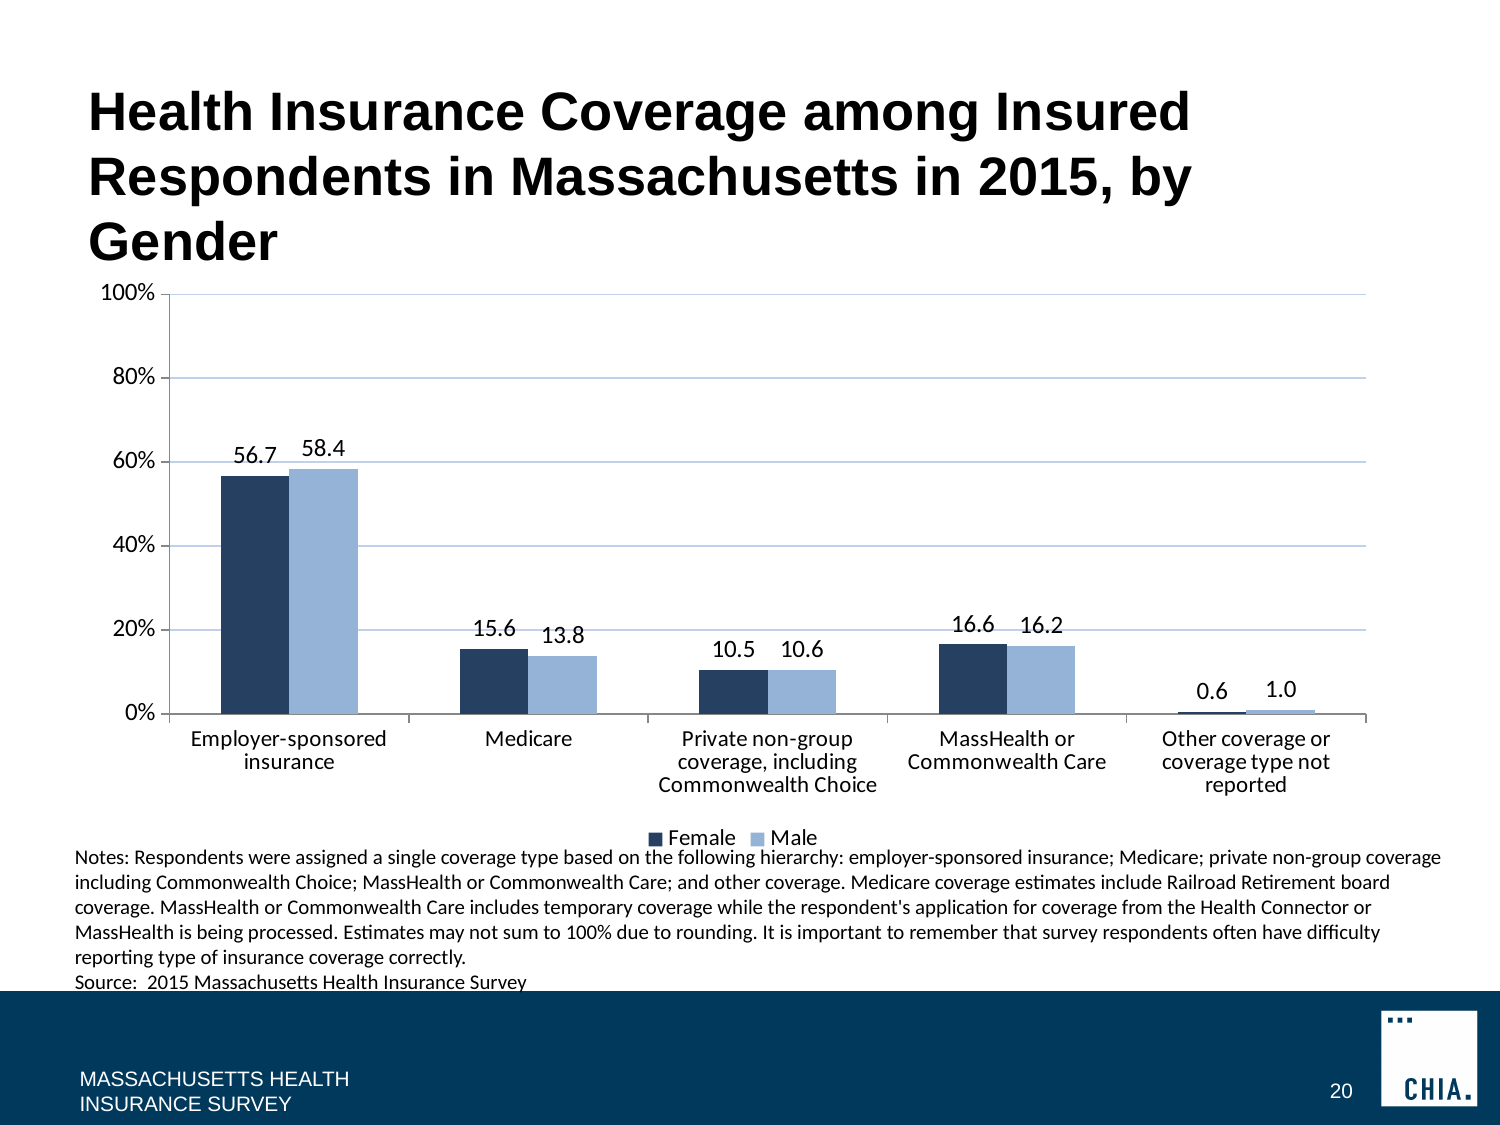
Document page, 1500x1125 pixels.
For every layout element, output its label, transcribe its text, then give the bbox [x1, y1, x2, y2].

title Health Insurance Coverage among Insured Respondents in Massachusetts in 2015, by Gender [73, 120, 1393, 227]
text_box Notes: Respondents were assigned a single coverage type based on the following hierarchy: employer-sponsored insurance; Medicare; private non-group coverage including Commonwealth Choice; MassHealth or Commonwealth Care; and other coverage. Medicare coverage estimates include Railroad Retirement board coverage. MassHealth or Commonwealth Care includes temporary coverage while the respondent's application for coverage from the Health Connector or MassHealth is being processed. Estimates may not sum to 100% due to rounding. It is important to remember that survey respondents often have difficulty reporting type of insurance coverage correctly. Source: 2015 Massachusetts Health Insurance Survey [60, 836, 1463, 1002]
picture [0, 991, 1500, 1125]
footer MASSACHUSETTS HEALTH INSURANCE SURVEY [64, 1060, 430, 1121]
slide_number 20 [1017, 1060, 1368, 1121]
chart [73, 269, 1393, 858]
